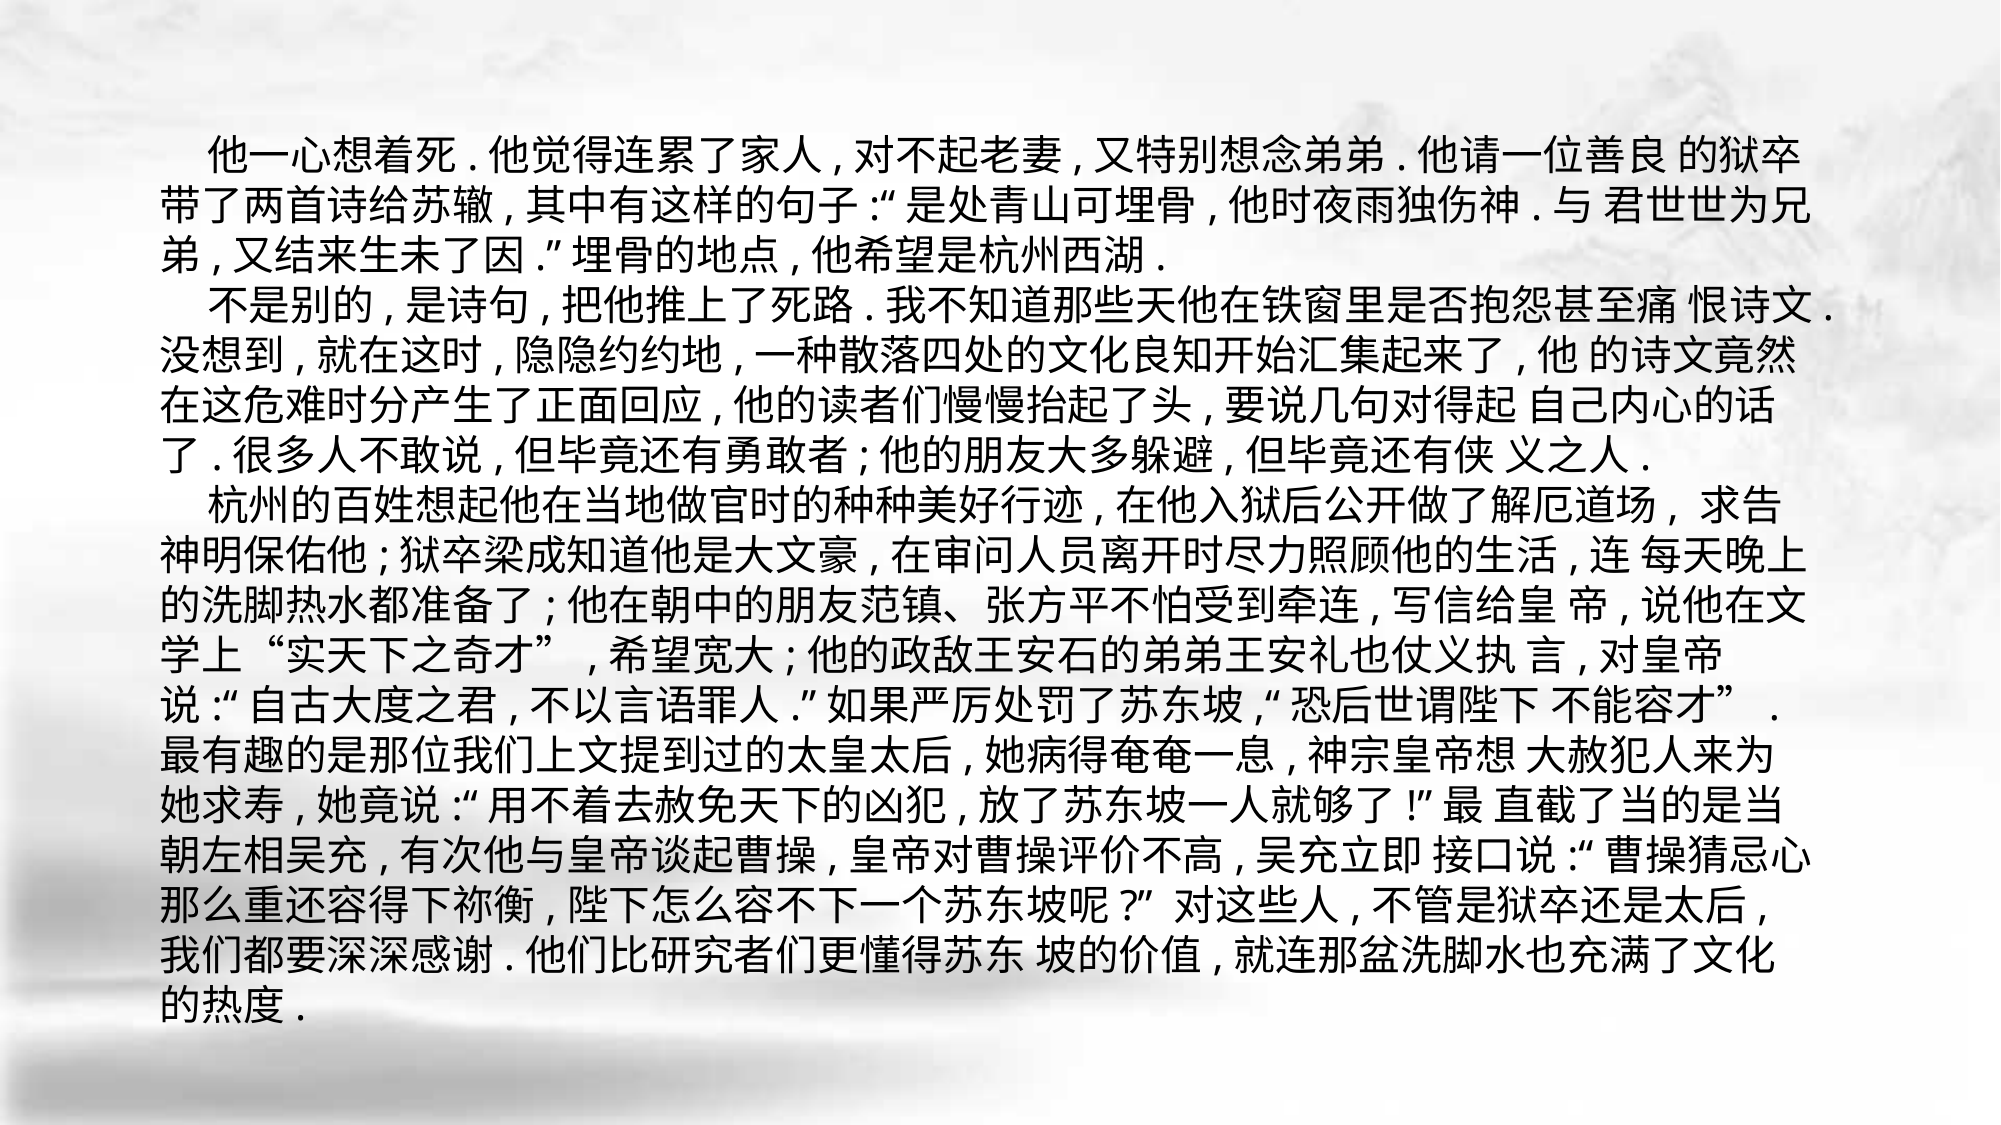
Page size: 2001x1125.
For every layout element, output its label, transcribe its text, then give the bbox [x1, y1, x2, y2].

picture [0, 0, 2001, 1125]
text_box 他一心想着死.他觉得连累了家人,对不起老妻,又特别想念弟弟.他请一位善良 的狱卒带了两首诗给苏辙,其中有这样的句子:“是处青山可埋骨,他时夜雨独伤神.与 君世世为兄弟,又结来生未了因.”埋骨的地点,他希望是杭州西湖. 不是别的,是诗句,把他推上了死路.我不知道那些天他在铁窗里是否抱怨甚至痛 恨诗文.没想到,就在这时,隐隐约约地,一种散落四处的文化良知开始汇集起来了,他 的诗文竟然在这危难时分产生了正面回应,他的读者们慢慢抬起了头,要说几句对得起 自己内心的话了.很多人不敢说,但毕竟还有勇敢者;他的朋友大多躲避,但毕竟还有侠 义之人. 杭州的百姓想起他在当地做官时的种种美好行迹,在他入狱后公开做了解厄道场, 求告神明保佑他;狱卒梁成知道他是大文豪,在审问人员离开时尽力照顾他的生活,连 每天晚上的洗脚热水都准备了;他在朝中的朋友范镇、张方平不怕受到牵连,写信给皇 帝,说他在文学上“实天下之奇才”,希望宽大;他的政敌王安石的弟弟王安礼也仗义执 言,对皇帝说:“自古大度之君,不以言语罪人.”如果严厉处罚了苏东坡,“恐后世谓陛下 不能容才”.最有趣的是那位我们上文提到过的太皇太后,她病得奄奄一息,神宗皇帝想 大赦犯人来为她求寿,她竟说:“用不着去赦免天下的凶犯,放了苏东坡一人就够了!”最 直截了当的是当朝左相吴充,有次他与皇帝谈起曹操,皇帝对曹操评价不高,吴充立即 接口说:“曹操猜忌心那么重还容得下祢衡,陛下怎么容不下一个苏东坡呢?” 对这些人,不管是狱卒还是太后,我们都要深深感谢.他们比研究者们更懂得苏东 坡的价值,就连那盆洗脚水也充满了文化的热度. [145, 121, 1830, 1037]
